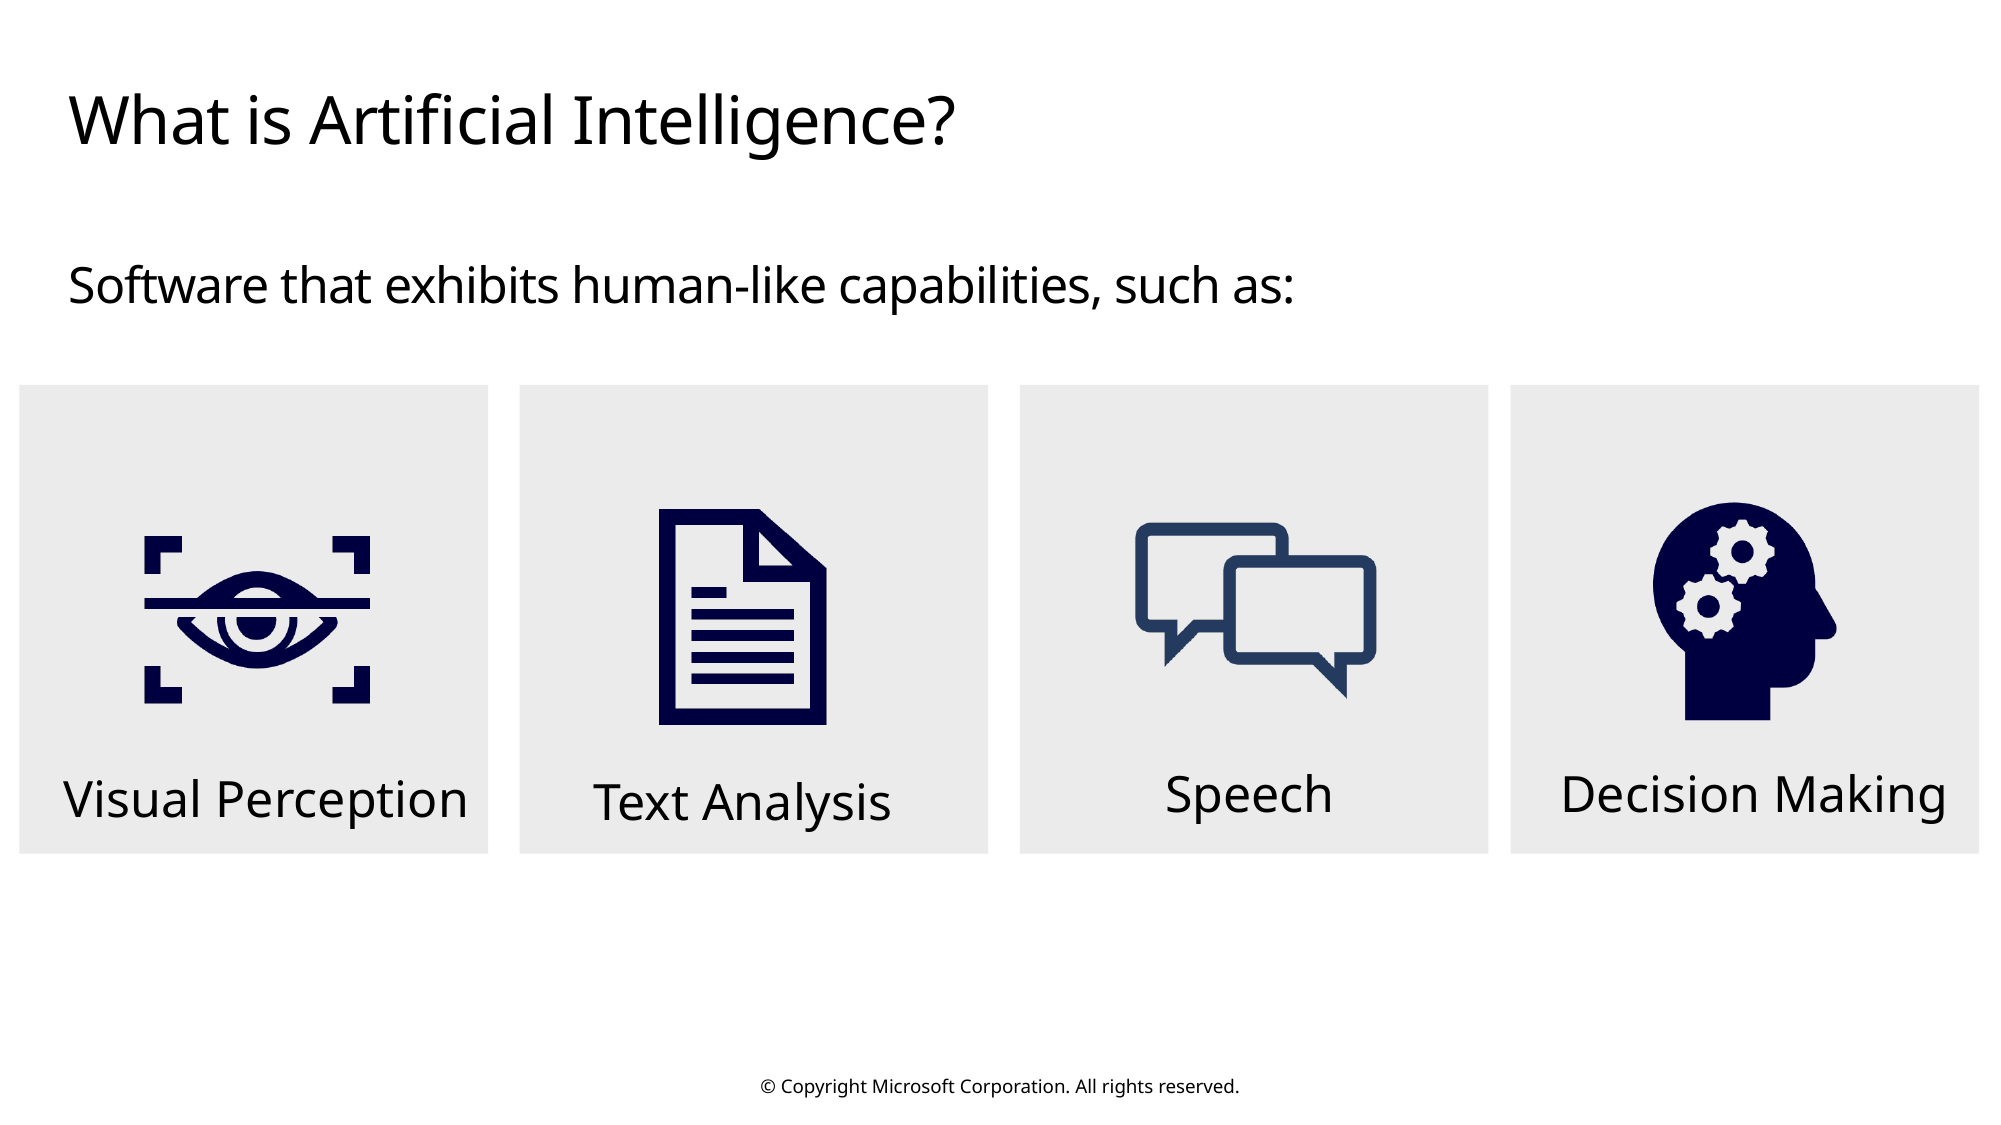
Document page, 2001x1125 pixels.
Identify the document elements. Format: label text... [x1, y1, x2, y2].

picture [127, 490, 387, 749]
text_box [1510, 384, 1980, 854]
text_box Text Analysis [563, 753, 923, 855]
list Software that exhibits human-like capabilities, such as: [68, 238, 1930, 330]
text_box Visual Perception [33, 750, 500, 853]
text_box Speech [1135, 749, 1366, 847]
picture [1615, 487, 1875, 746]
text_box Decision Making [1530, 745, 1979, 848]
text_box [519, 384, 989, 854]
picture [1114, 467, 1396, 749]
picture [613, 487, 873, 746]
text_box [19, 384, 489, 854]
text_box [1019, 384, 1489, 854]
title What is Artificial Intelligence? [68, 72, 1930, 184]
